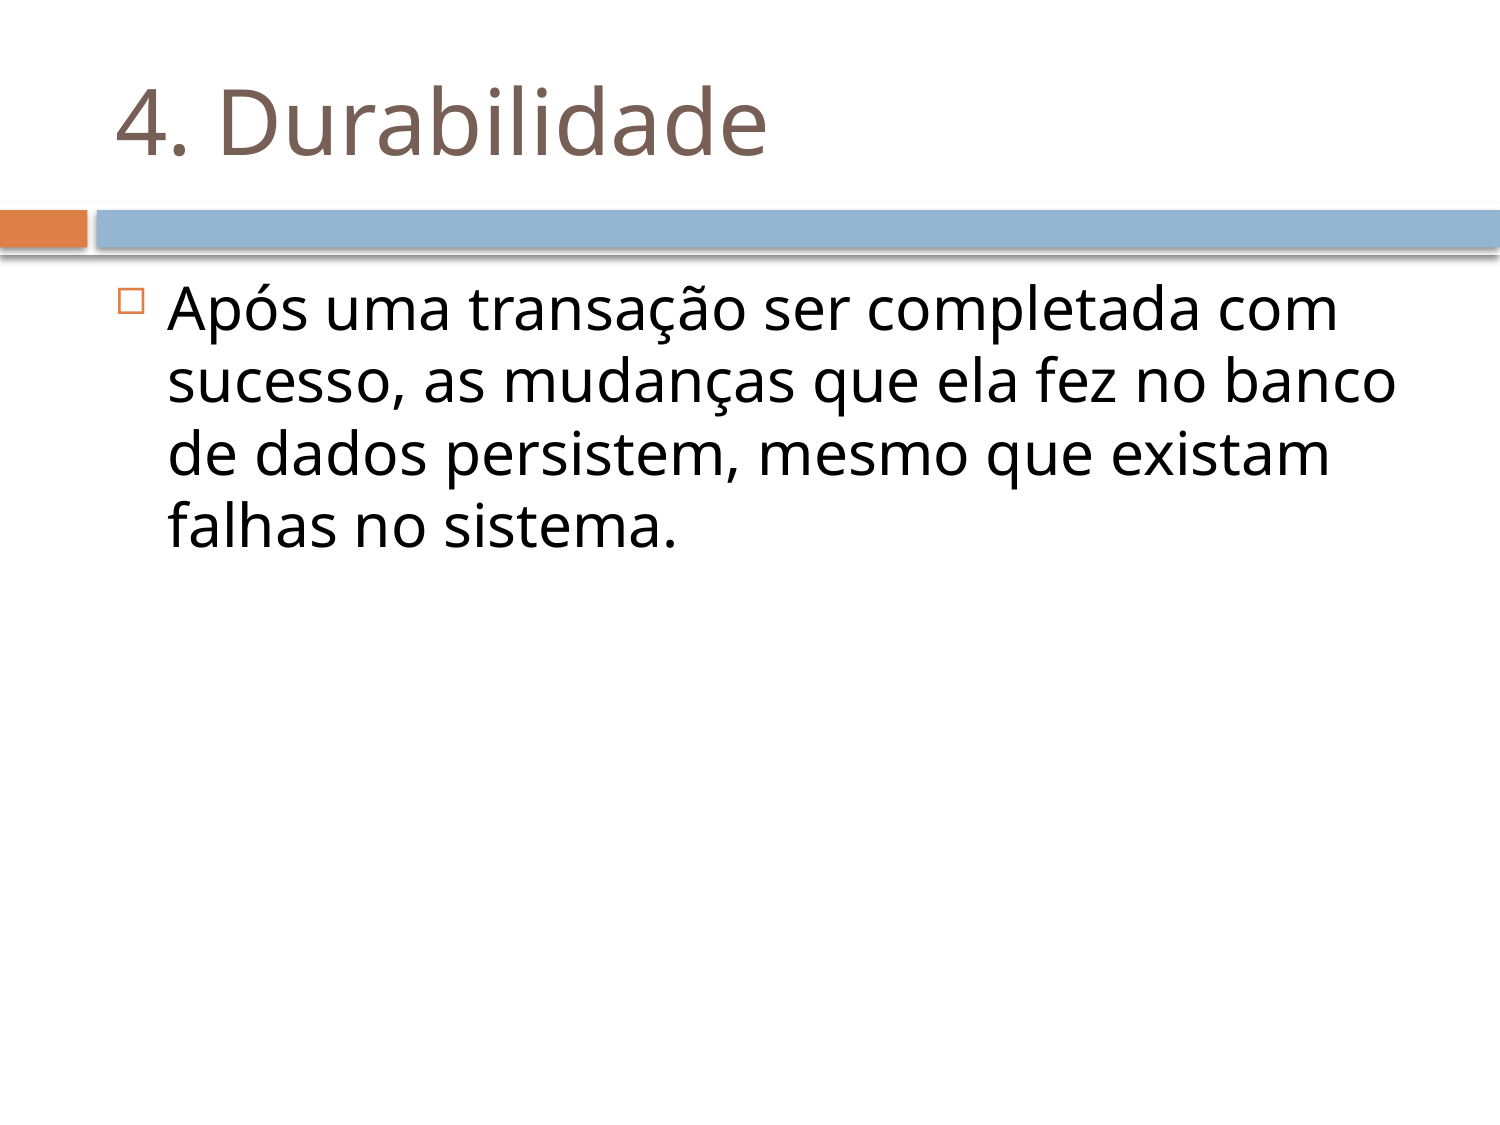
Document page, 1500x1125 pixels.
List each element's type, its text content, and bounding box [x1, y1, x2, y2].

list Após uma transação ser completada com sucesso, as mudanças que ela fez no banco de dados persistem, mesmo que existam falhas no sistema. [100, 262, 1438, 1000]
title 4. Durabilidade [100, 37, 1438, 200]
